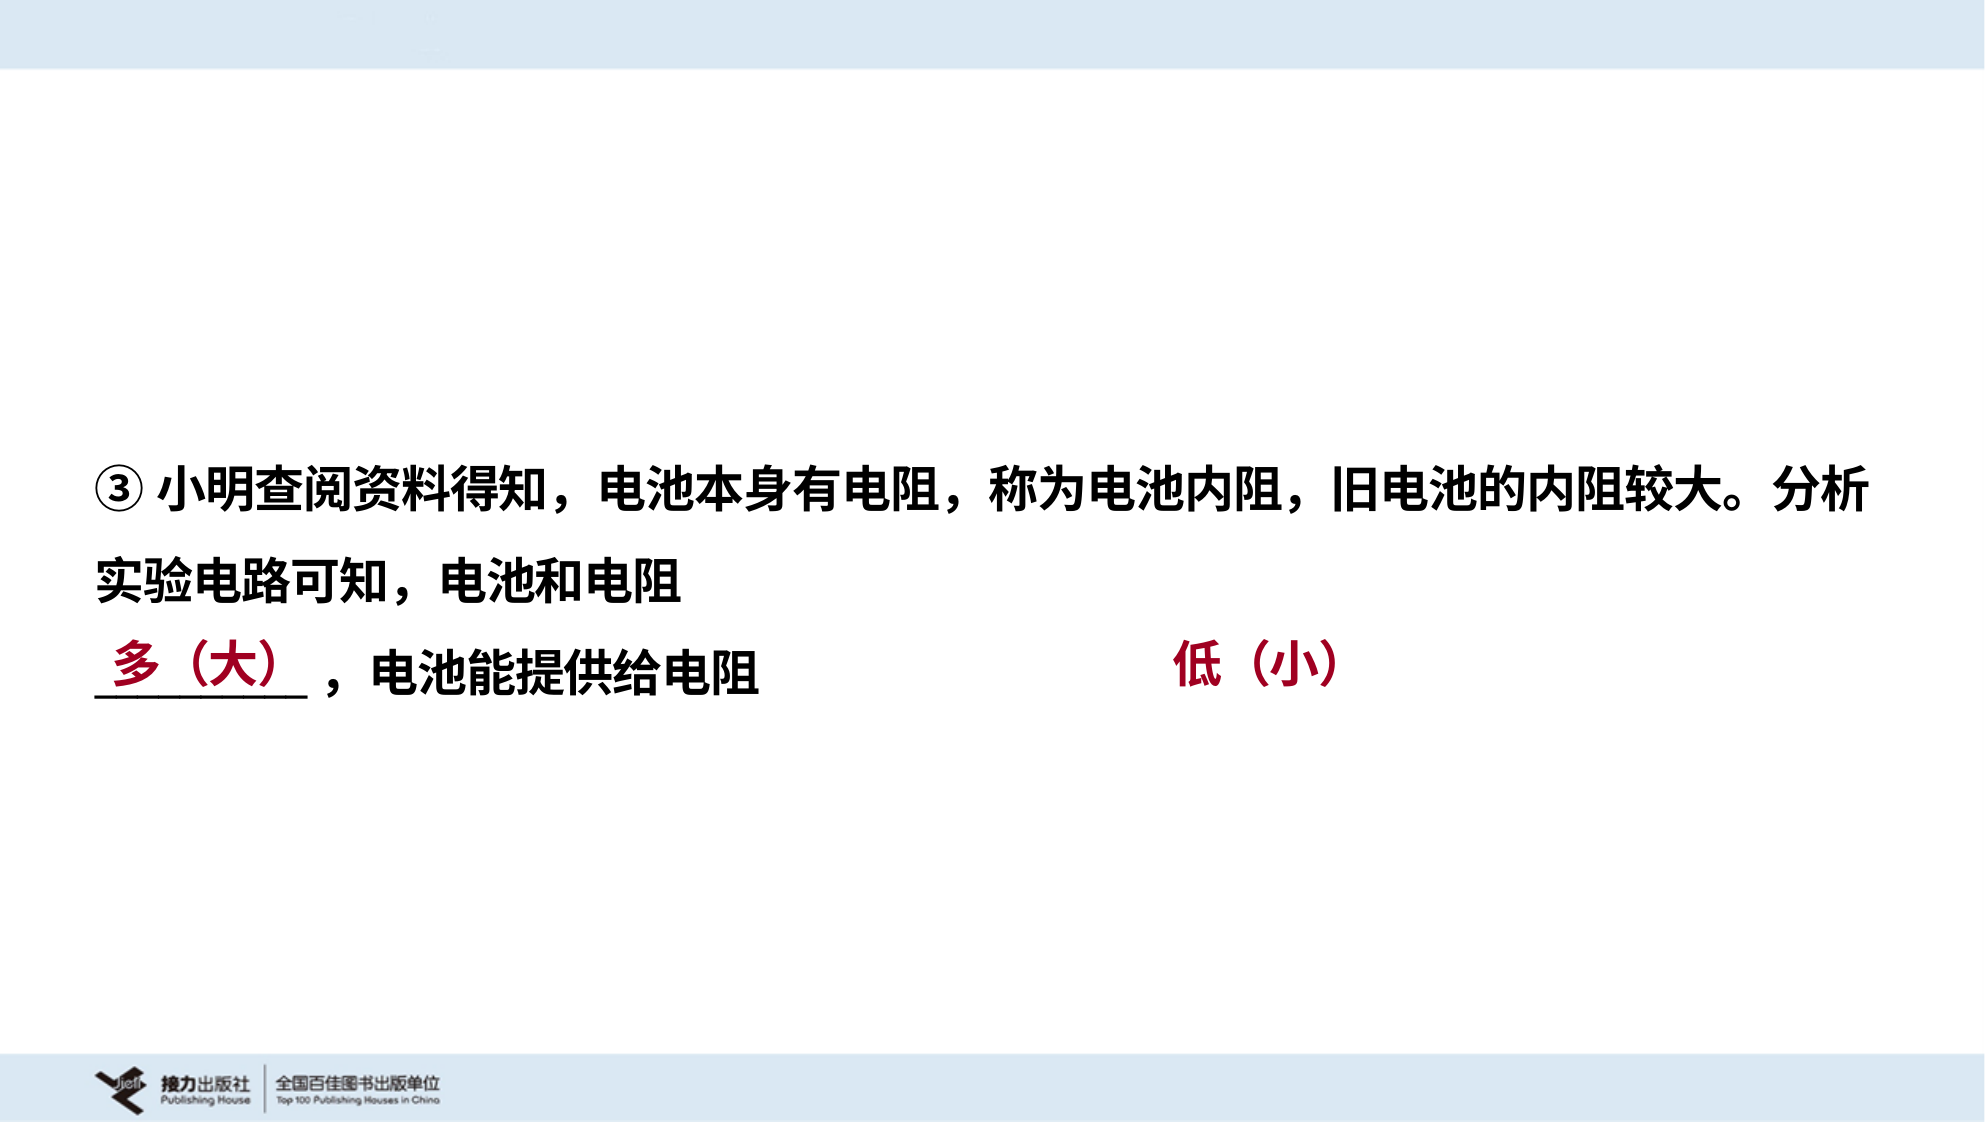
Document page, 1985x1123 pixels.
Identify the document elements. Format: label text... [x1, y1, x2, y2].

text_box 多（大） [93, 604, 326, 693]
picture [0, 0, 1985, 1122]
text_box 低（小） [1154, 604, 1387, 693]
